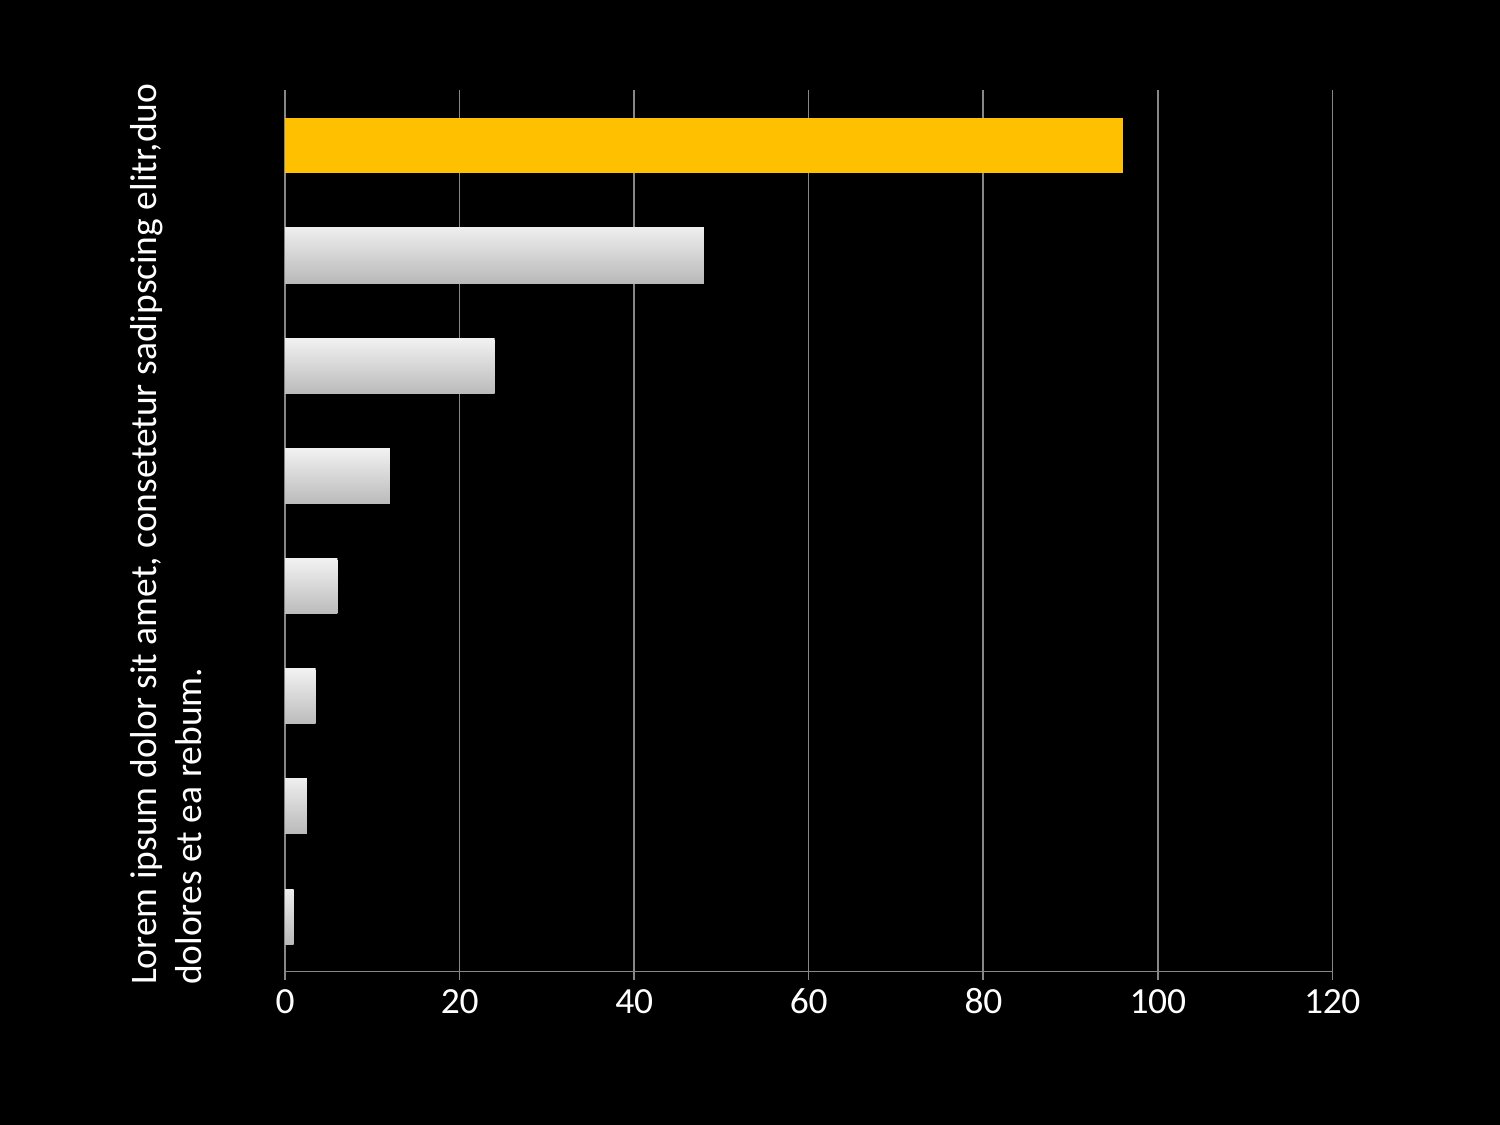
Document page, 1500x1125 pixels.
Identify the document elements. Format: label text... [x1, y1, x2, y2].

text_box Lorem ipsum dolor sit amet, consetetur sadipscing elitr,duo dolores et ea rebum. [111, 42, 216, 1000]
chart [194, 71, 1365, 1024]
